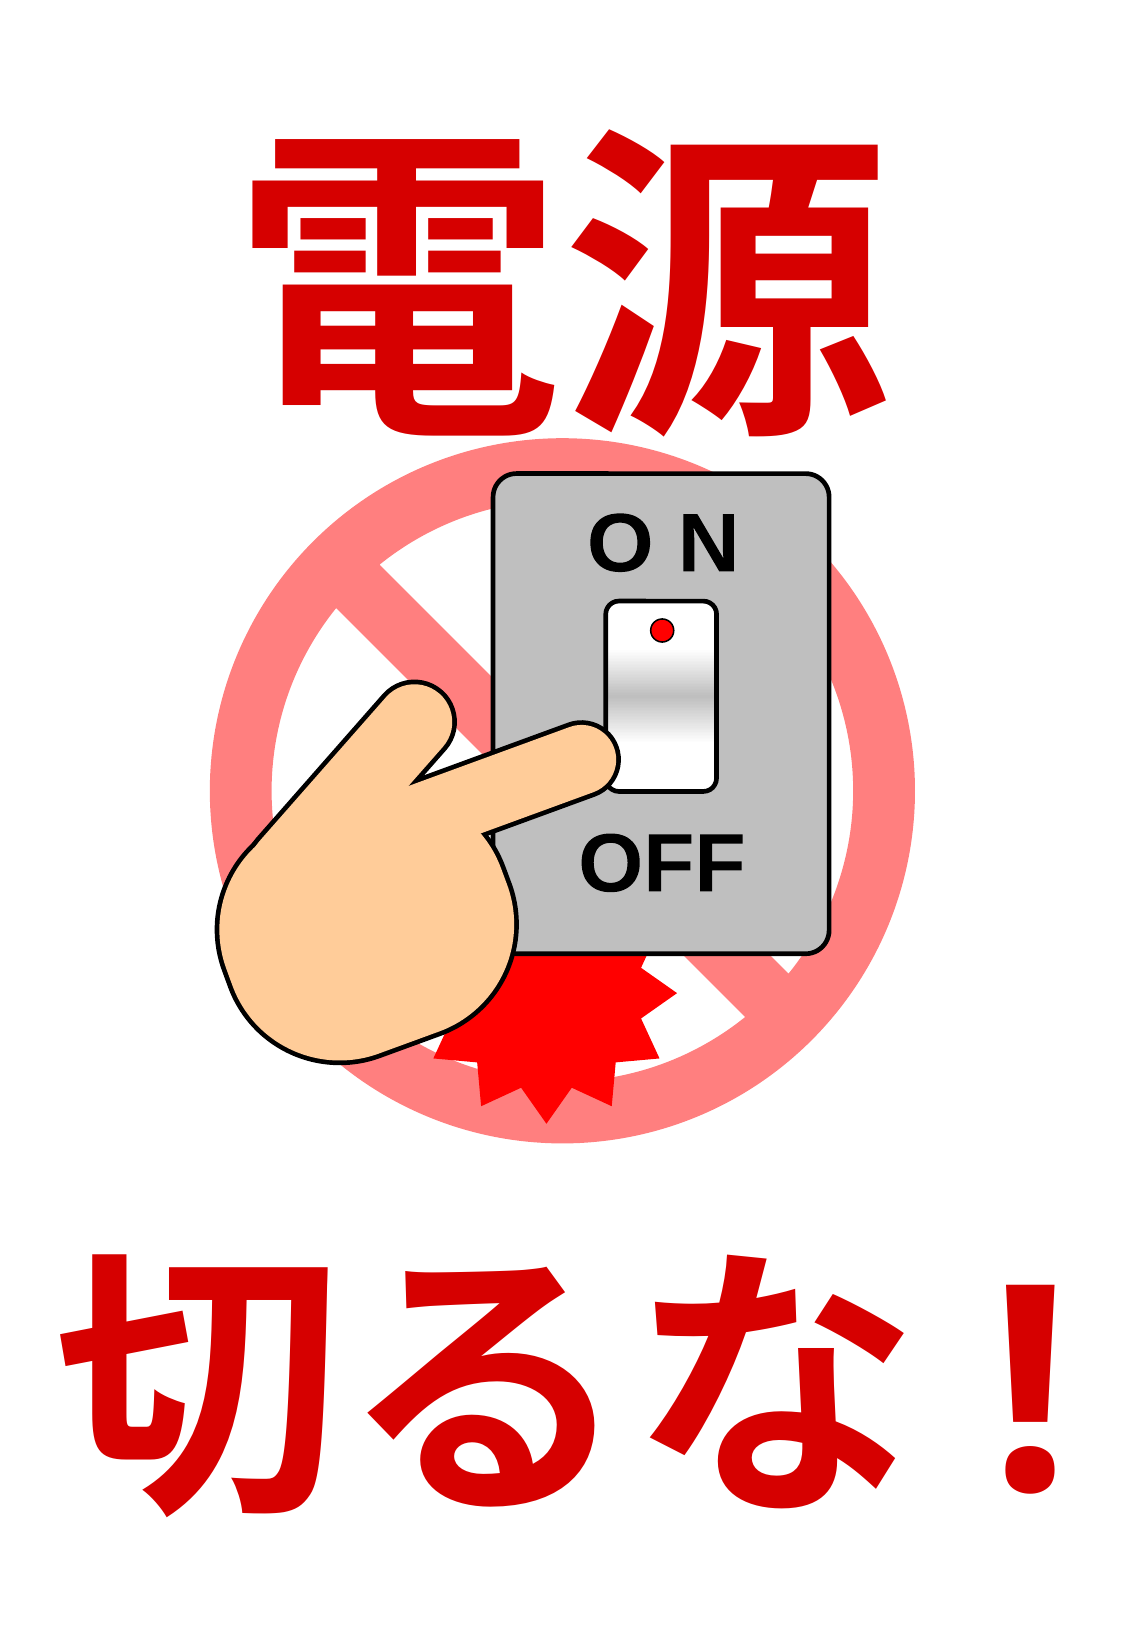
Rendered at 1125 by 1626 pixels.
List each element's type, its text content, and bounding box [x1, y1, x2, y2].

text_box 電源 [1, 71, 1125, 481]
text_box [208, 437, 916, 1144]
text_box 切るな! [1, 1195, 1125, 1556]
